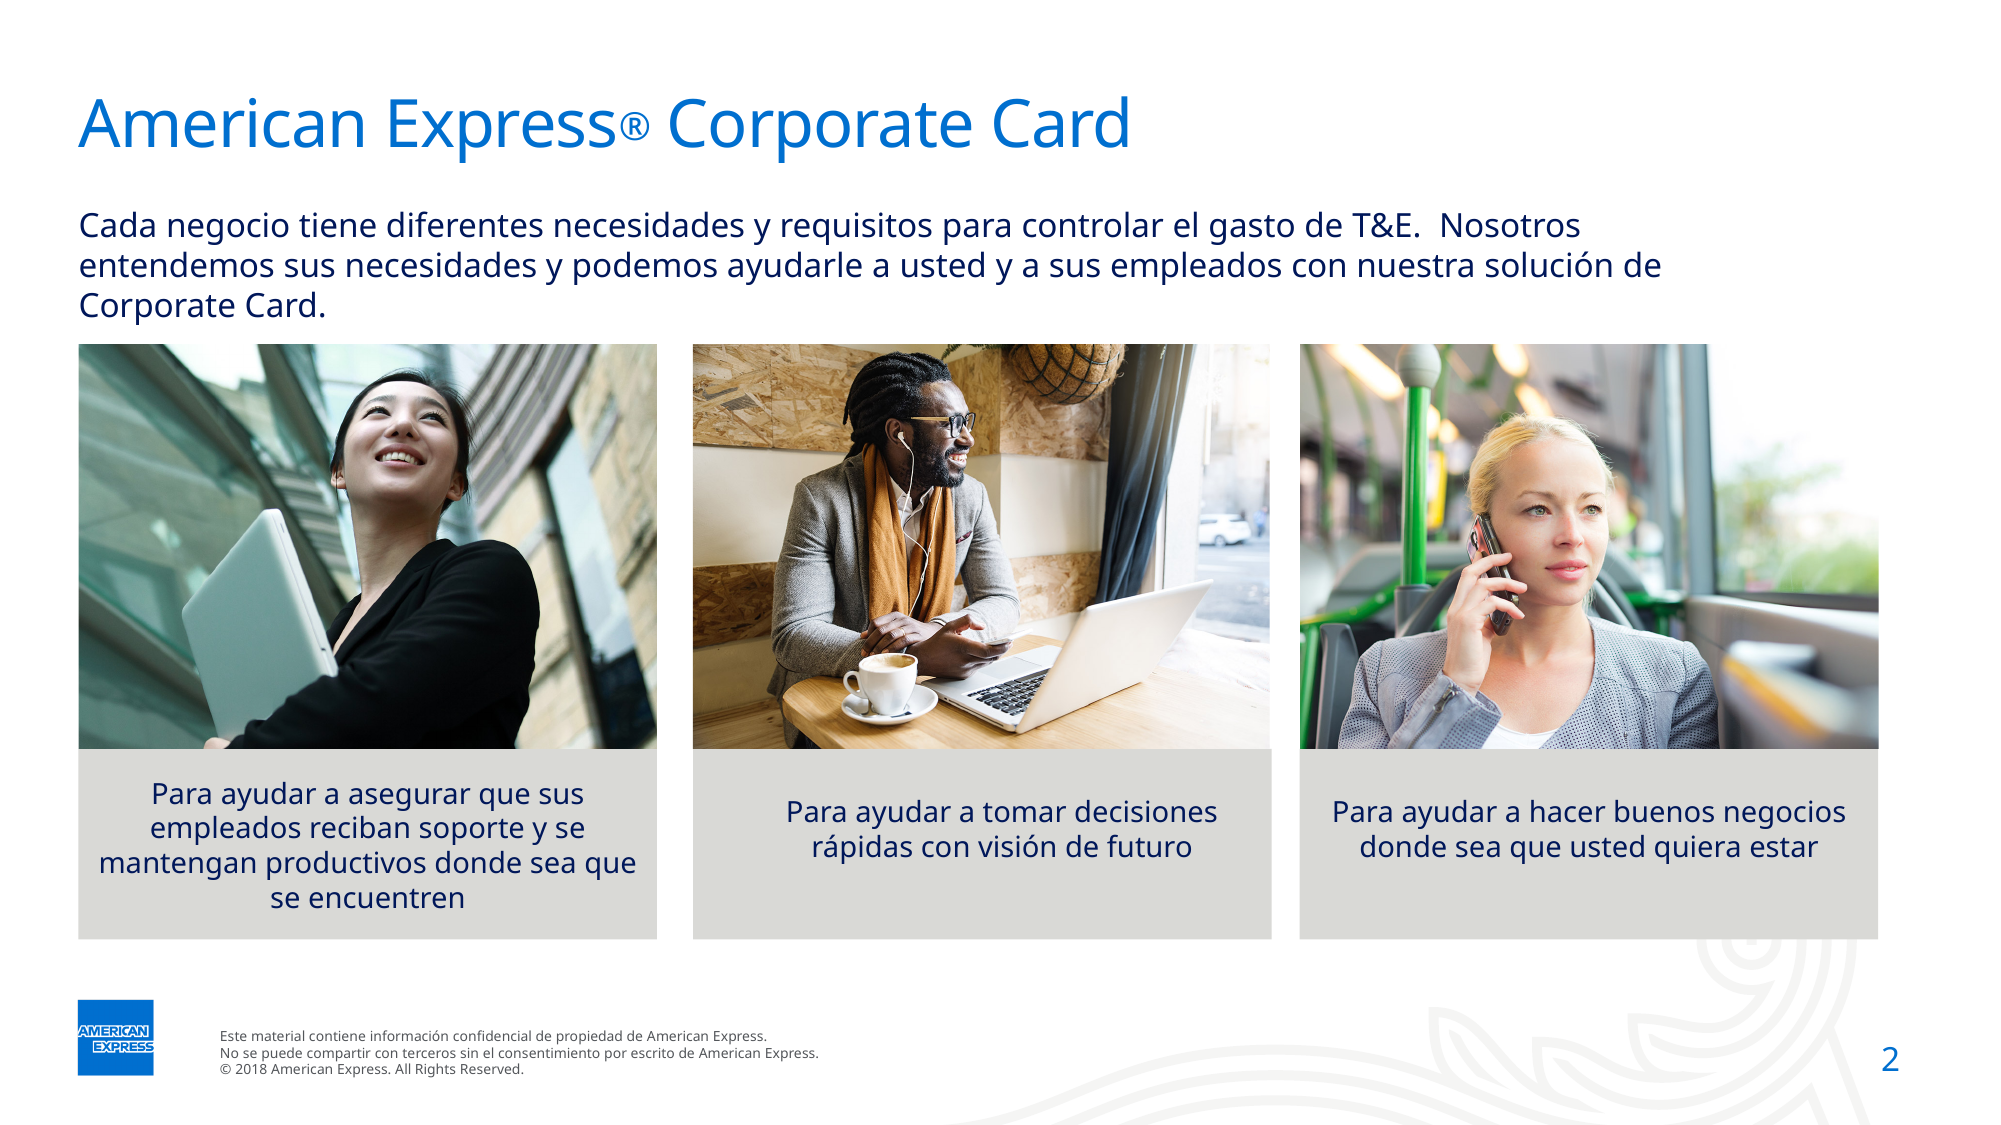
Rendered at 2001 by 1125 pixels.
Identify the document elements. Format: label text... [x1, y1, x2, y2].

picture [65, 987, 166, 1088]
slide_number 2 [1800, 1033, 1900, 1084]
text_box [1299, 344, 1879, 940]
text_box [78, 344, 657, 940]
title American Express® Corporate Card [78, 90, 1879, 278]
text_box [692, 344, 1272, 940]
list Cada negocio tiene diferentes necesidades y requisitos para controlar el gasto de T&E. Nosotros entendemos sus necesidades y podemos ayudarle a usted y a sus empleados con nuestra solución de Corporate Card. [78, 278, 1766, 307]
